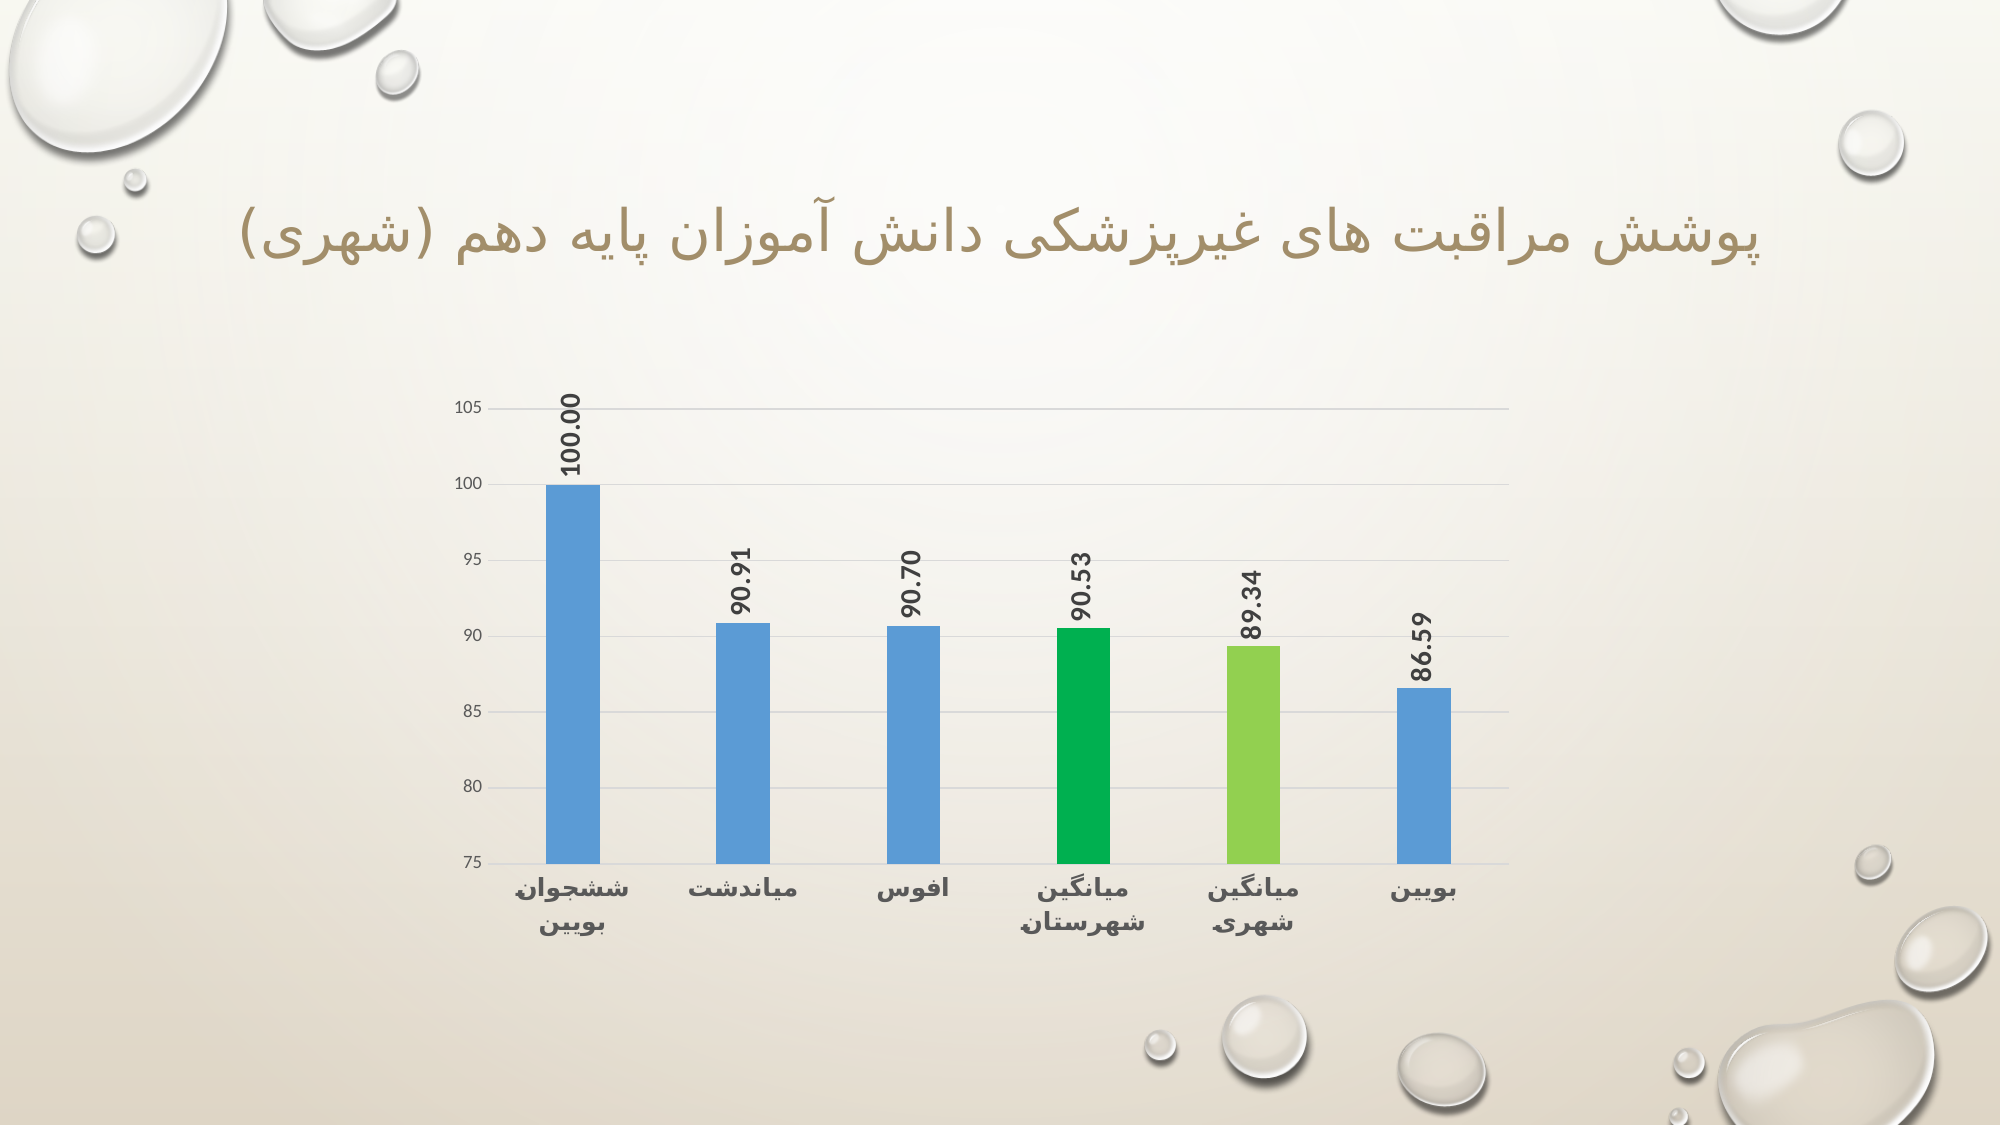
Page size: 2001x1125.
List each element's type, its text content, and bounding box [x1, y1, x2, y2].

chart [431, 387, 1532, 951]
title پوشش مراقبت های غیرپزشکی دانش آموزان پایه دهم (شهری) [149, 101, 1851, 364]
picture [0, 0, 2000, 1125]
